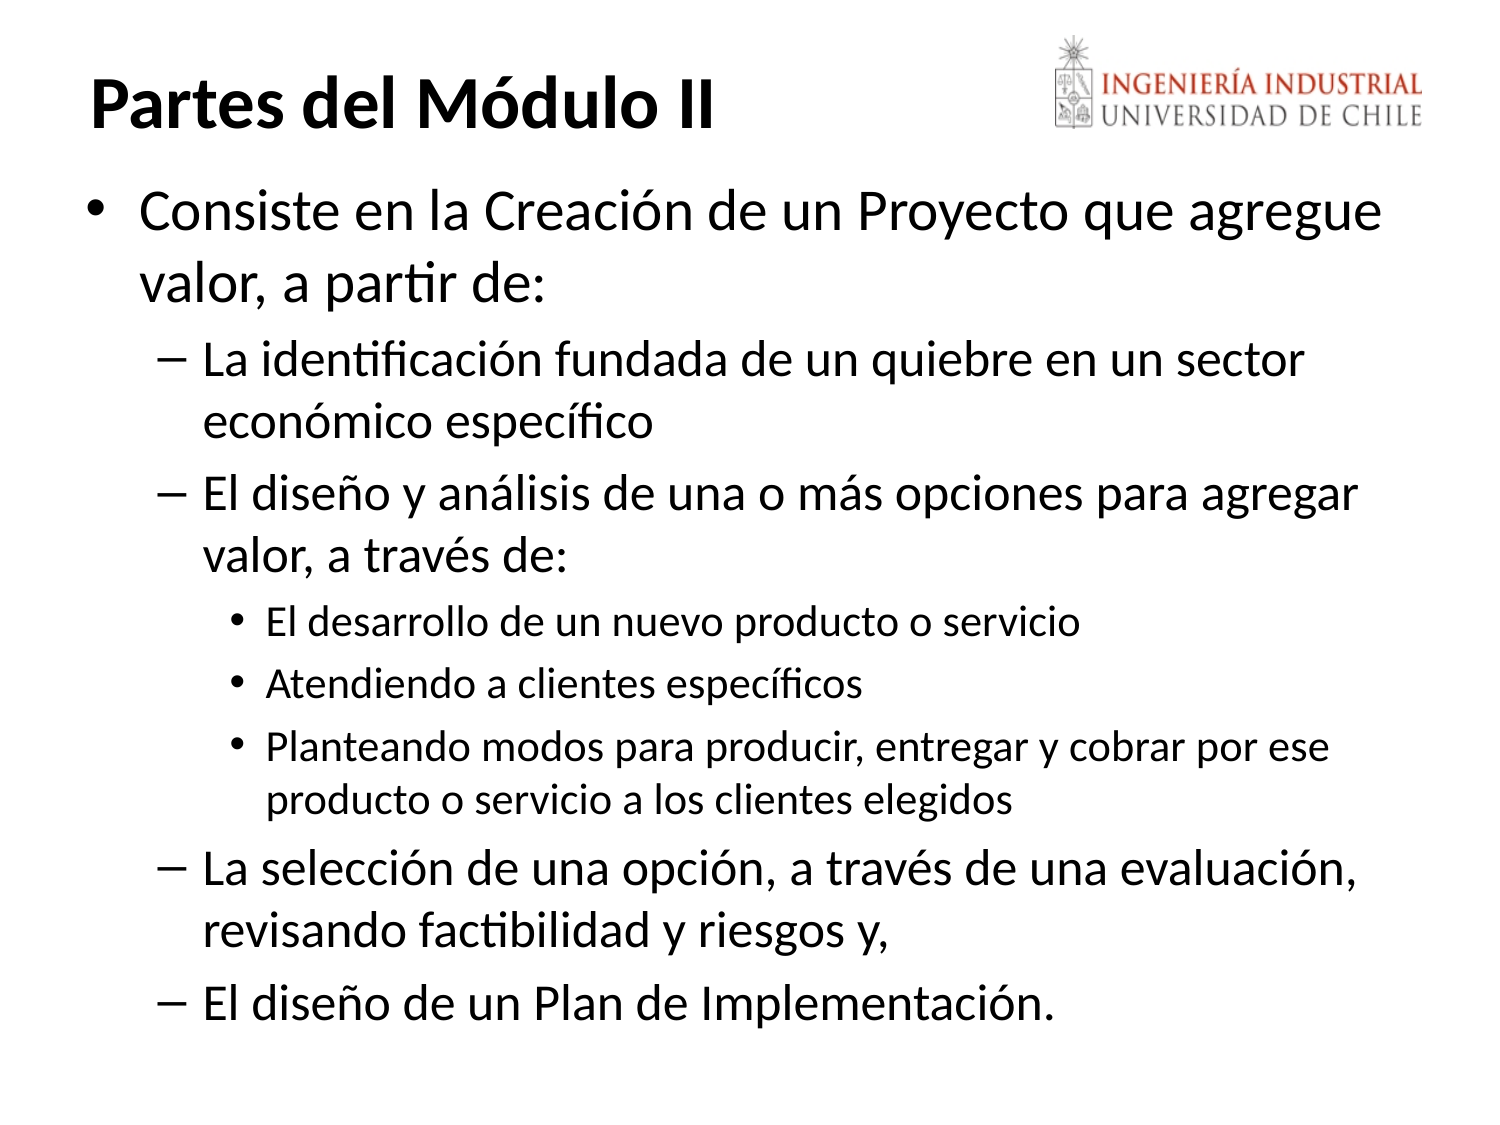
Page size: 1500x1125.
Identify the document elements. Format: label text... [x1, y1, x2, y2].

picture [1055, 35, 1422, 45]
list Consiste en la Creación de un Proyecto que agregue valor, a partir de: La identificación fundada de un quiebre en un sector económico específico El diseño y análisis de una o más opciones para agregar valor, a través de: El desarrollo de un nuevo producto o servicio Atendiendo a clientes específicos Planteando modos para producir, entregar y cobrar por ese producto o servicio a los clientes elegidos La selección de una opción, a través de una evaluación, revisando factibilidad y riesgos y, El diseño de un Plan de Implementación. [70, 164, 1421, 1043]
title Partes del Módulo II [75, 45, 1425, 153]
